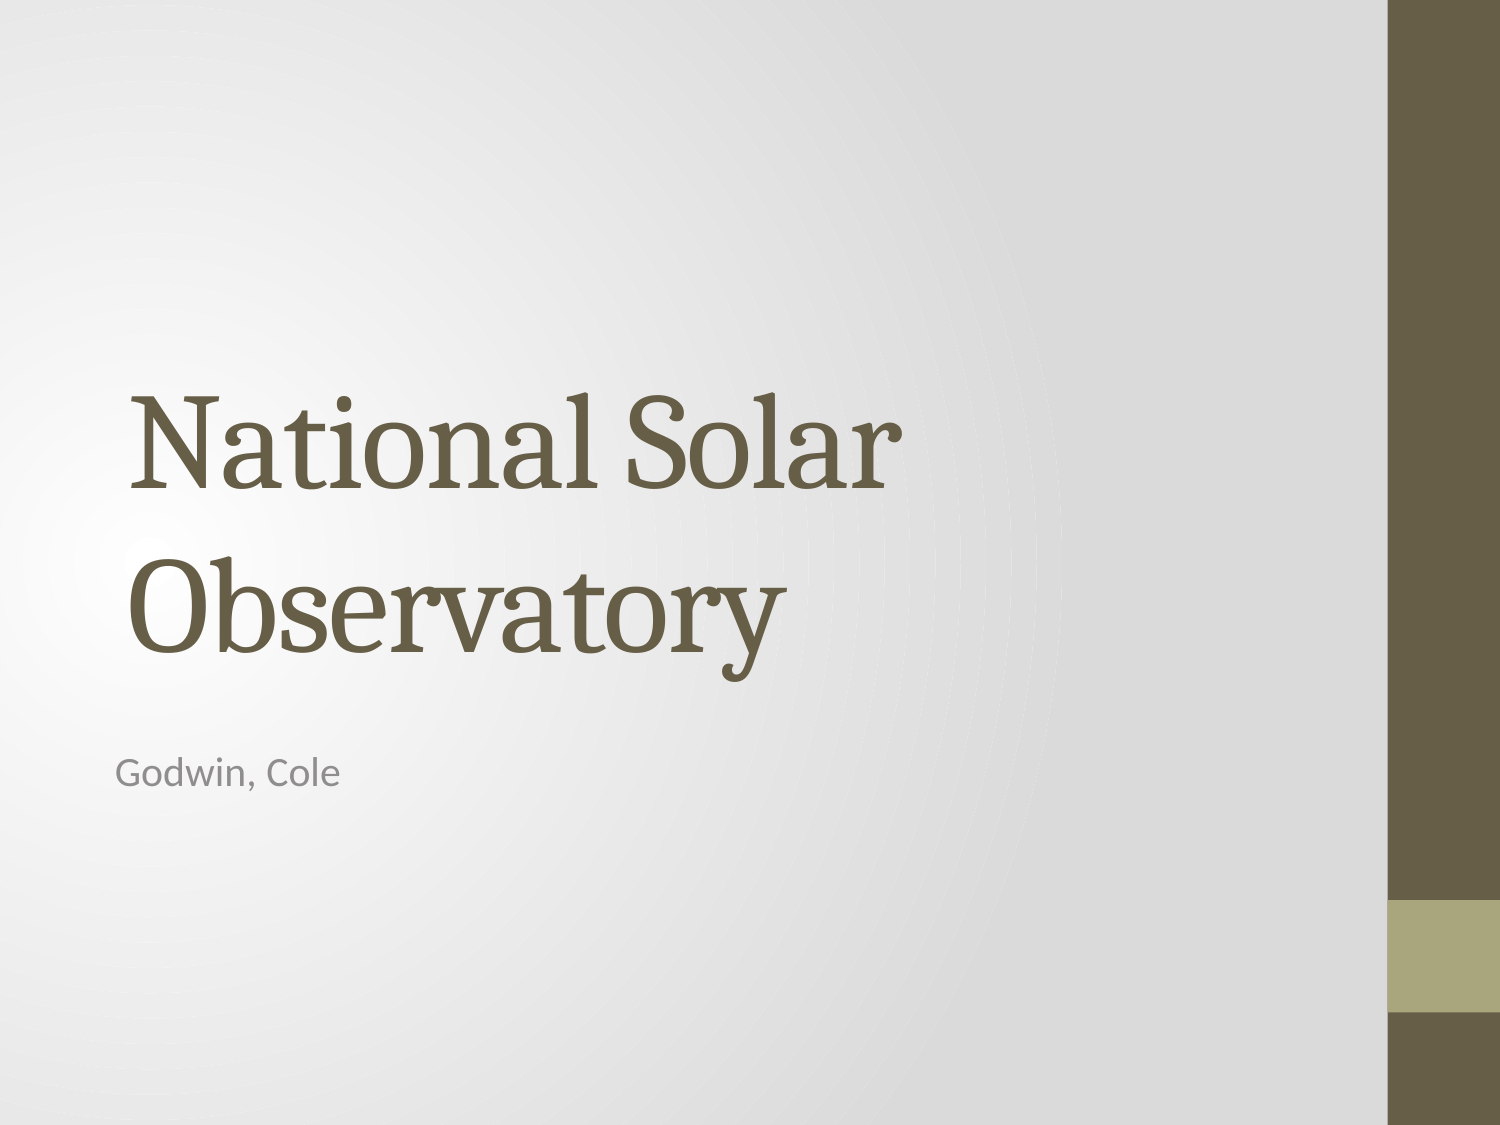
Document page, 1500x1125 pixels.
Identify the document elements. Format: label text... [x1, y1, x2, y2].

title National Solar Observatory [112, 262, 1350, 688]
subtitle Godwin, Cole [99, 737, 1160, 913]
